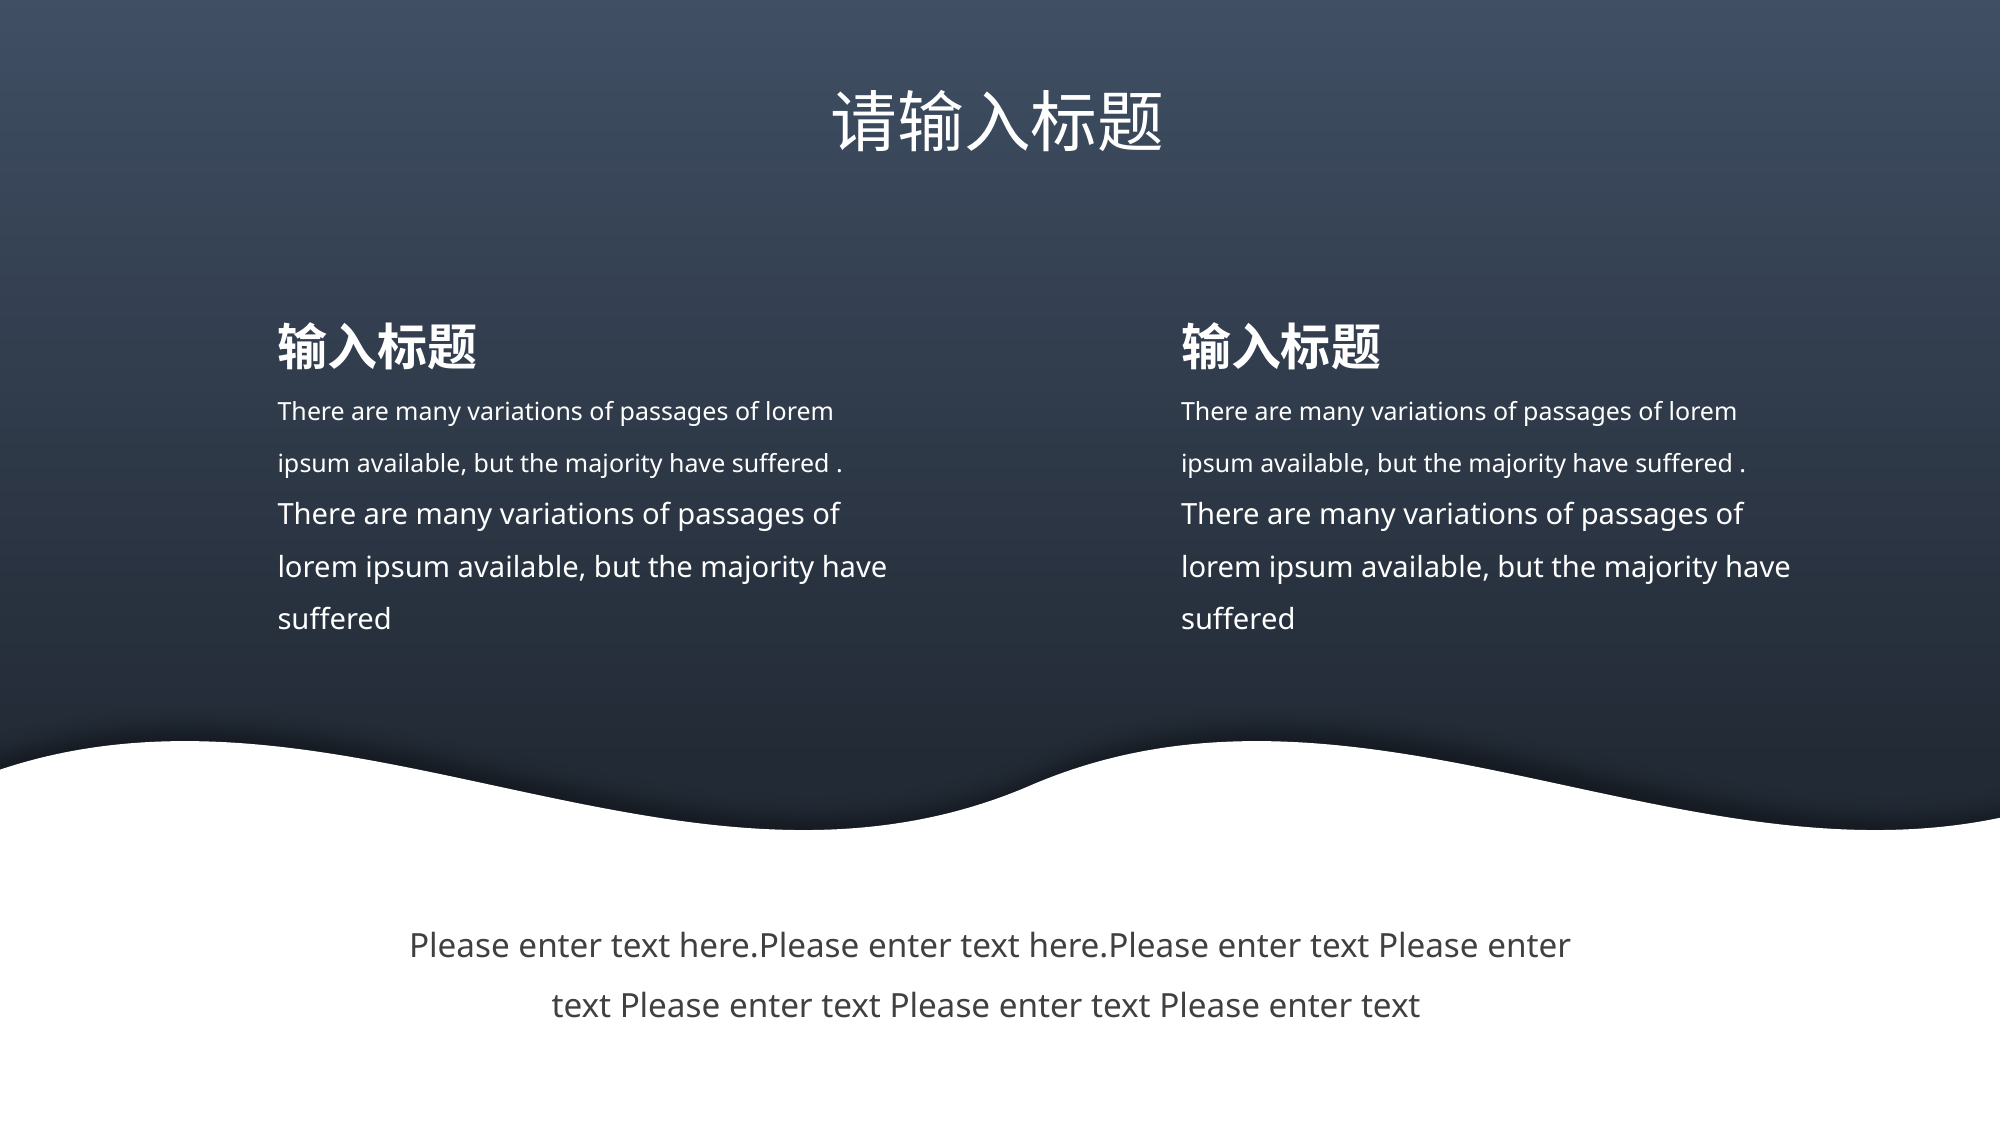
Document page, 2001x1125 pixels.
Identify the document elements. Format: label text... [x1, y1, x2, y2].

text_box [0, 740, 2000, 1125]
text_box 请输入标题 [815, 72, 1180, 167]
text_box 输入标题 There are many variations of passages of lorem ipsum available, but the majority have suffered . There are many variations of passages of lorem ipsum available, but the majority have suffered [1181, 284, 1808, 636]
text_box Please enter text here.Please enter text here.Please enter text Please enter text Please enter text Please enter text Please enter text [370, 897, 1612, 1032]
text_box [0, 0, 2000, 803]
text_box 输入标题 There are many variations of passages of lorem ipsum available, but the majority have suffered . There are many variations of passages of lorem ipsum available, but the majority have suffered [277, 284, 904, 636]
